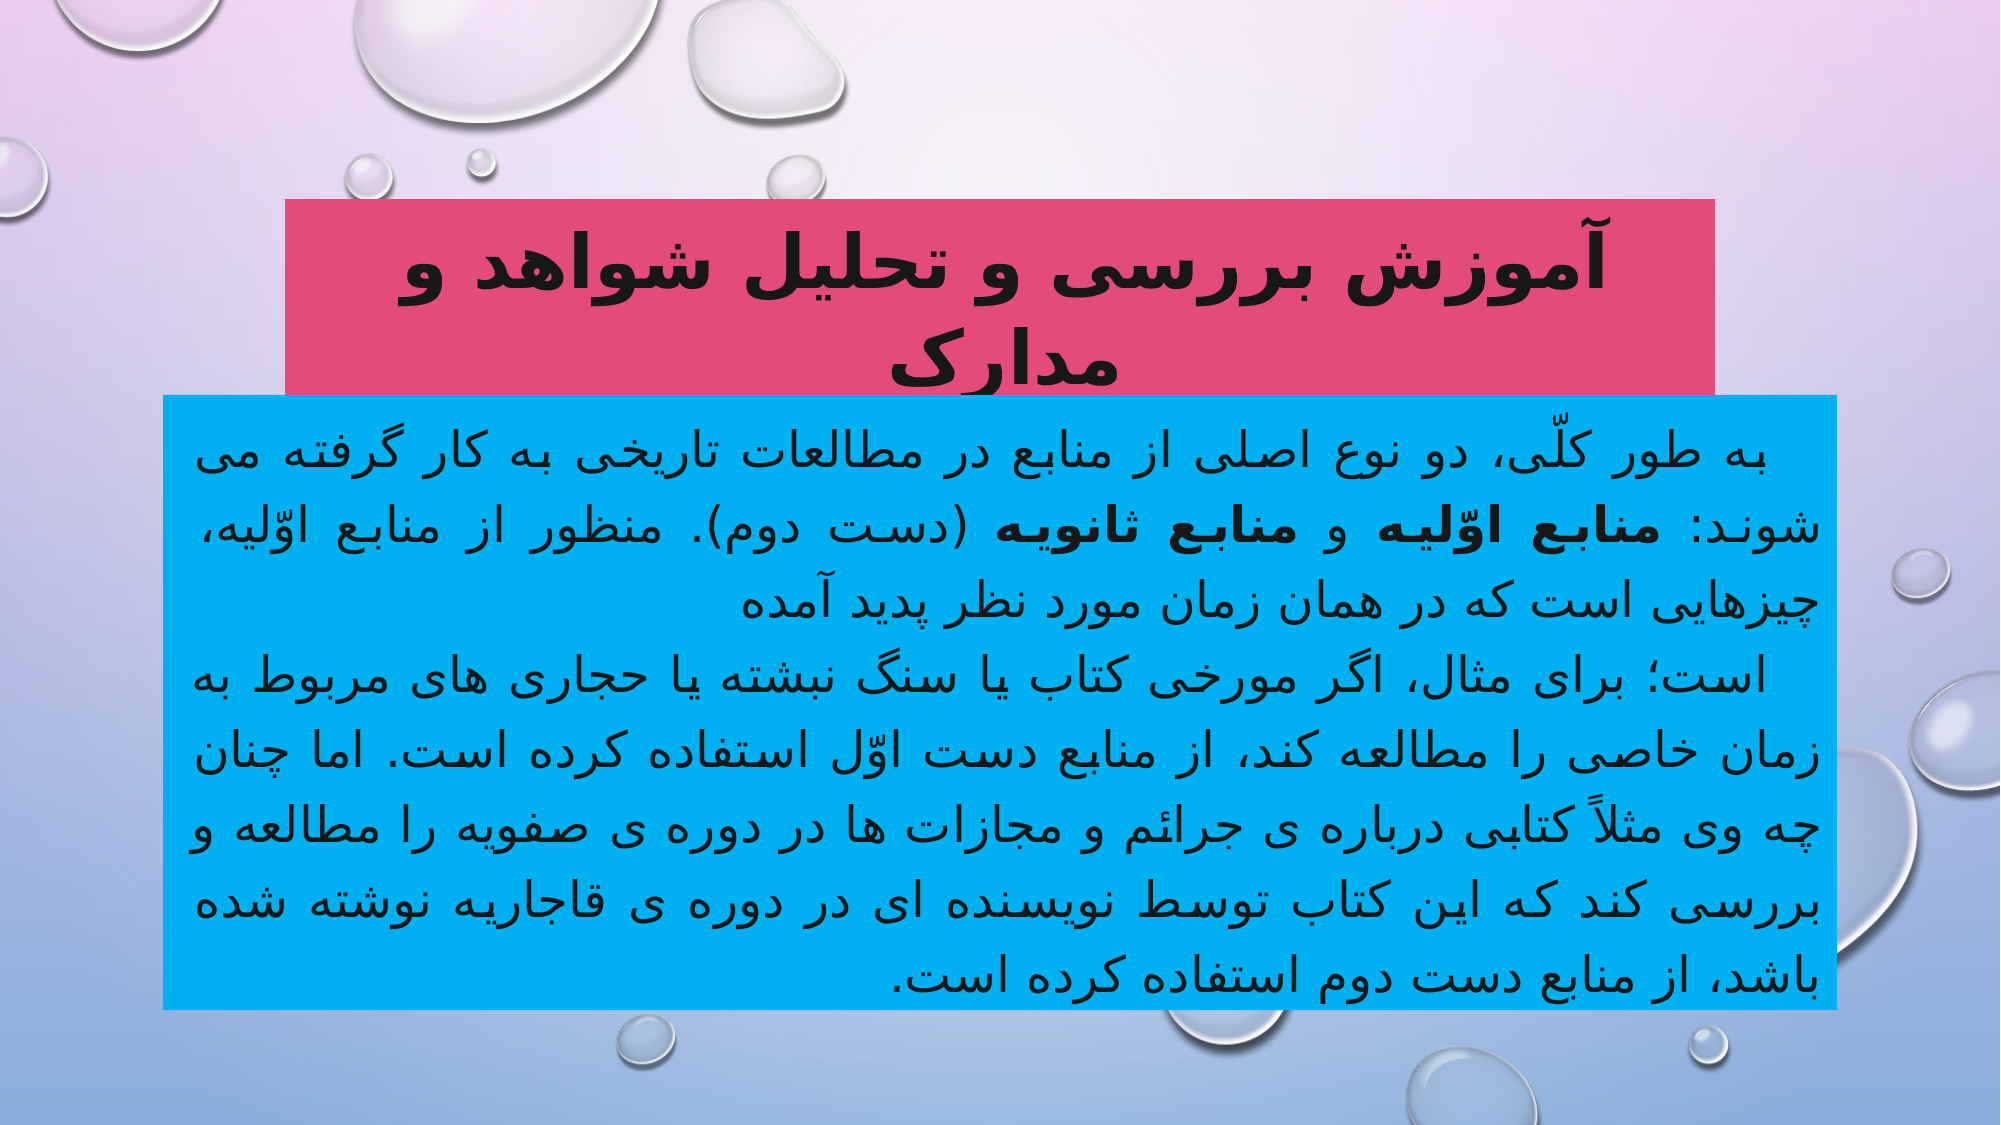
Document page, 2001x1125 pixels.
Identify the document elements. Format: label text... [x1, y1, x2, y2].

text_box به طور کلّی، دو نوع اصلی از منابع در مطالعات تاريخی به کار گرفته می شوند: منابع اوّليه و منابع ثانويه (دست دوم). منظور از منابع اوّليه، چيزهايی است که در همان زمان مورد نظر پديد آمده است؛ برای مثال، اگر مورخی کتاب يا سنگ نبشته يا حجاری های مربوط به زمان خاصی را مطالعه کند، از منابع دست اوّل استفاده کرده است. اما چنان چه وی مثلاً کتابی درباره ی جرائم و مجازات ها در دوره ی صفويه را مطالعه و بررسی کند که اين کتاب توسط نويسنده ای در دوره ی قاجاريه نوشته شده باشد، از منابع دست دوم استفاده کرده است. [163, 394, 1837, 1011]
picture [0, 0, 2000, 1125]
text_box آموزش بررسی و تحليل شواهد و مدارک [285, 199, 1715, 394]
